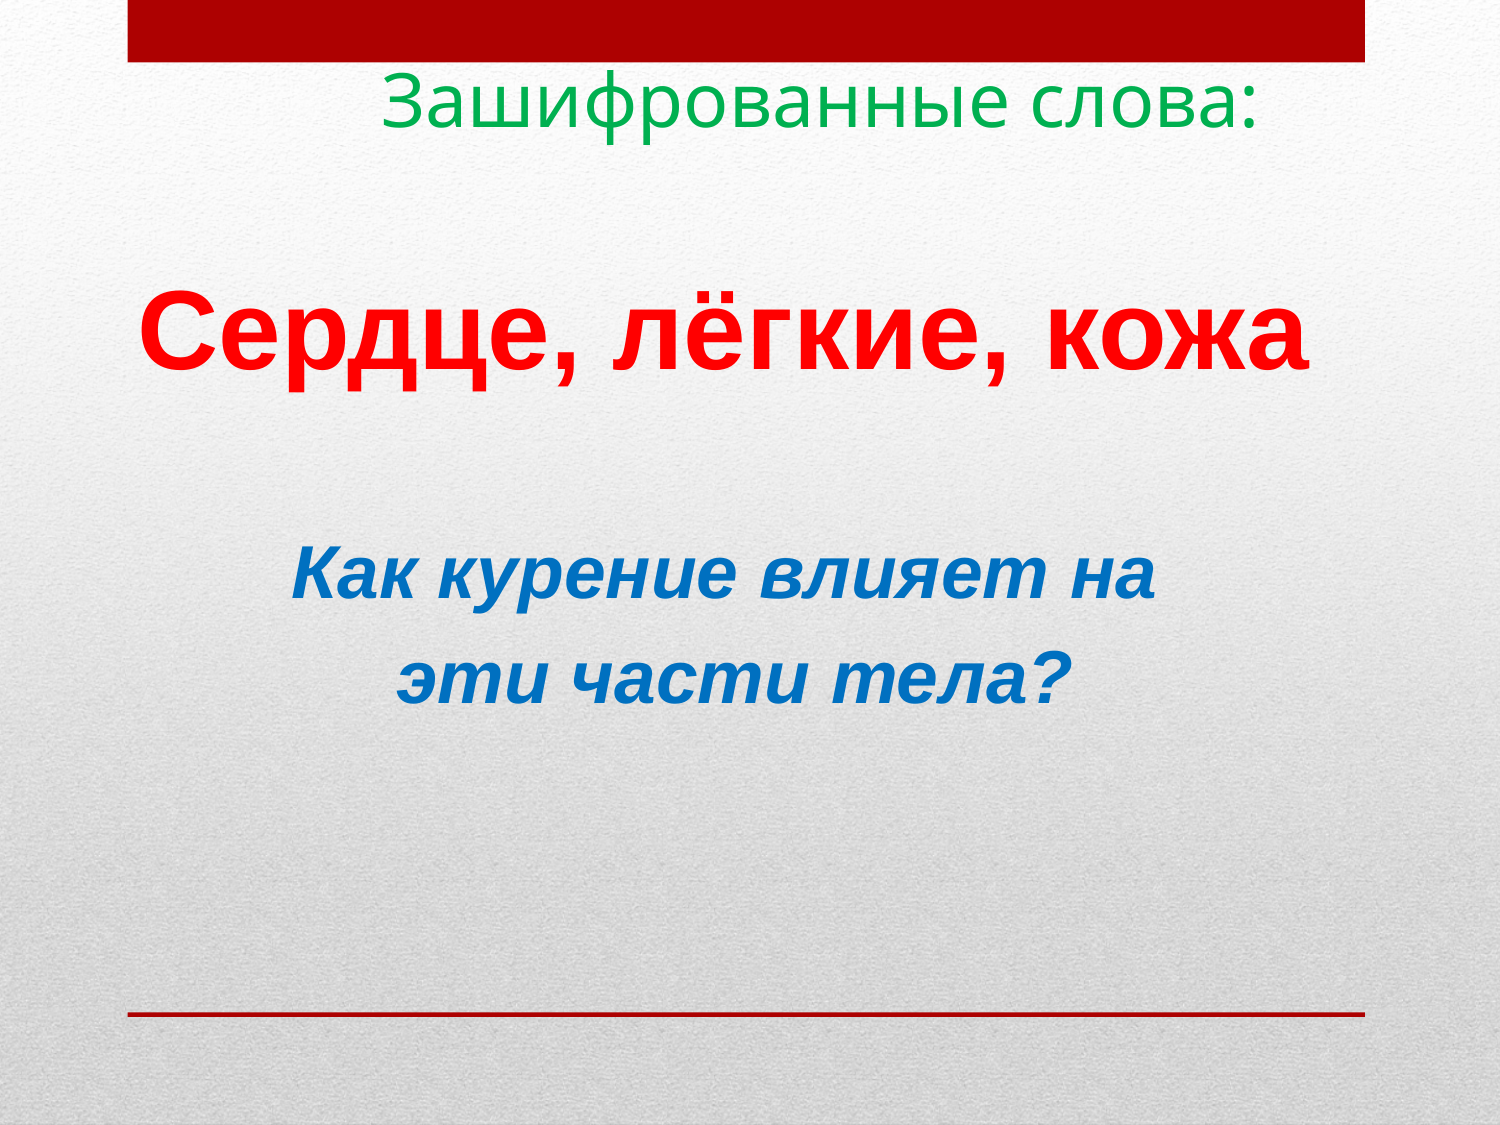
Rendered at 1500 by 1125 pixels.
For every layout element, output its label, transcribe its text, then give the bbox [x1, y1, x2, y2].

list Сердце, лёгкие, кожа Как курение влияет на эти части тела? [64, 196, 1406, 780]
title Зашифрованные слова: [266, 54, 1376, 150]
